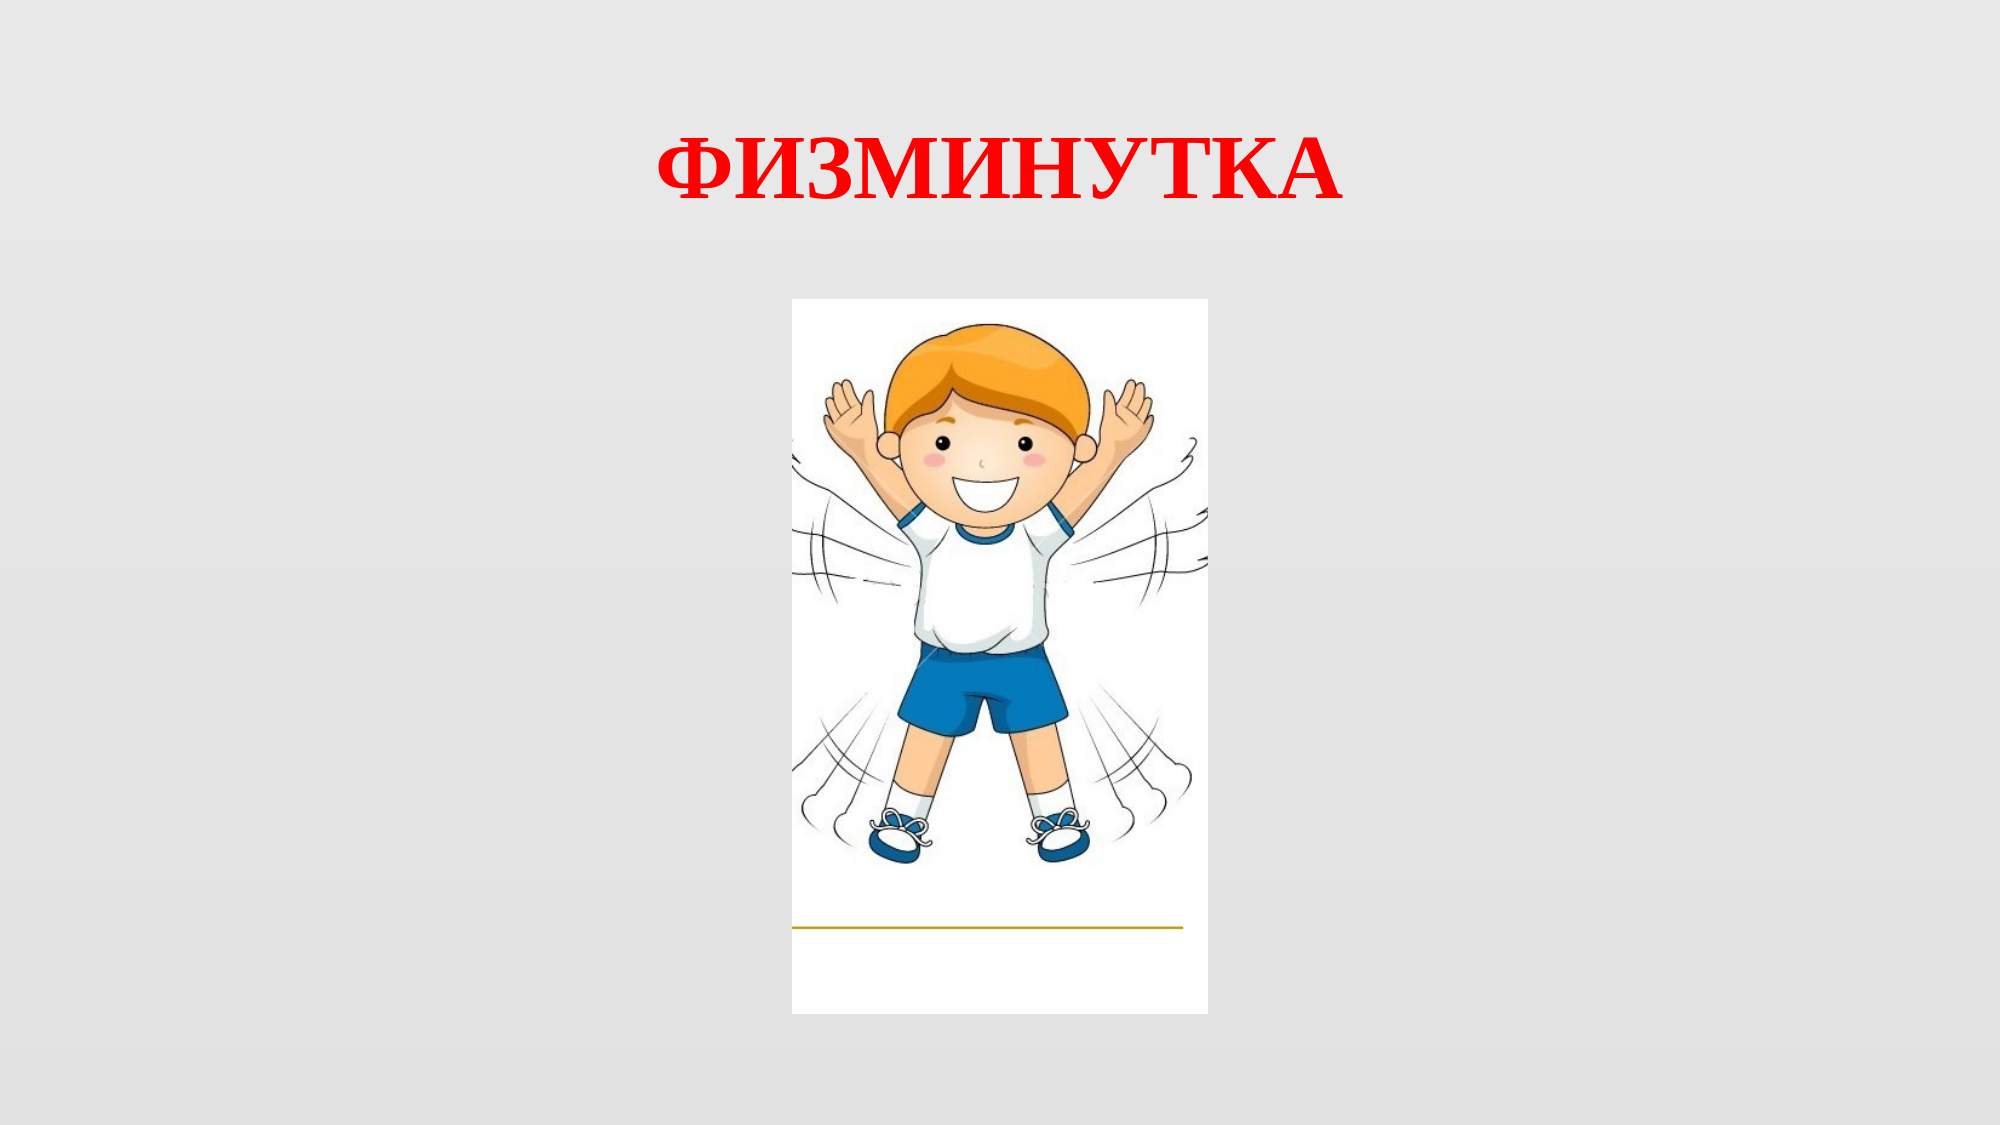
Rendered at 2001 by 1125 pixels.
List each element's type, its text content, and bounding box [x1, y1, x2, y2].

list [792, 299, 1208, 1014]
title ФИЗМИНУТКА [137, 59, 1863, 278]
